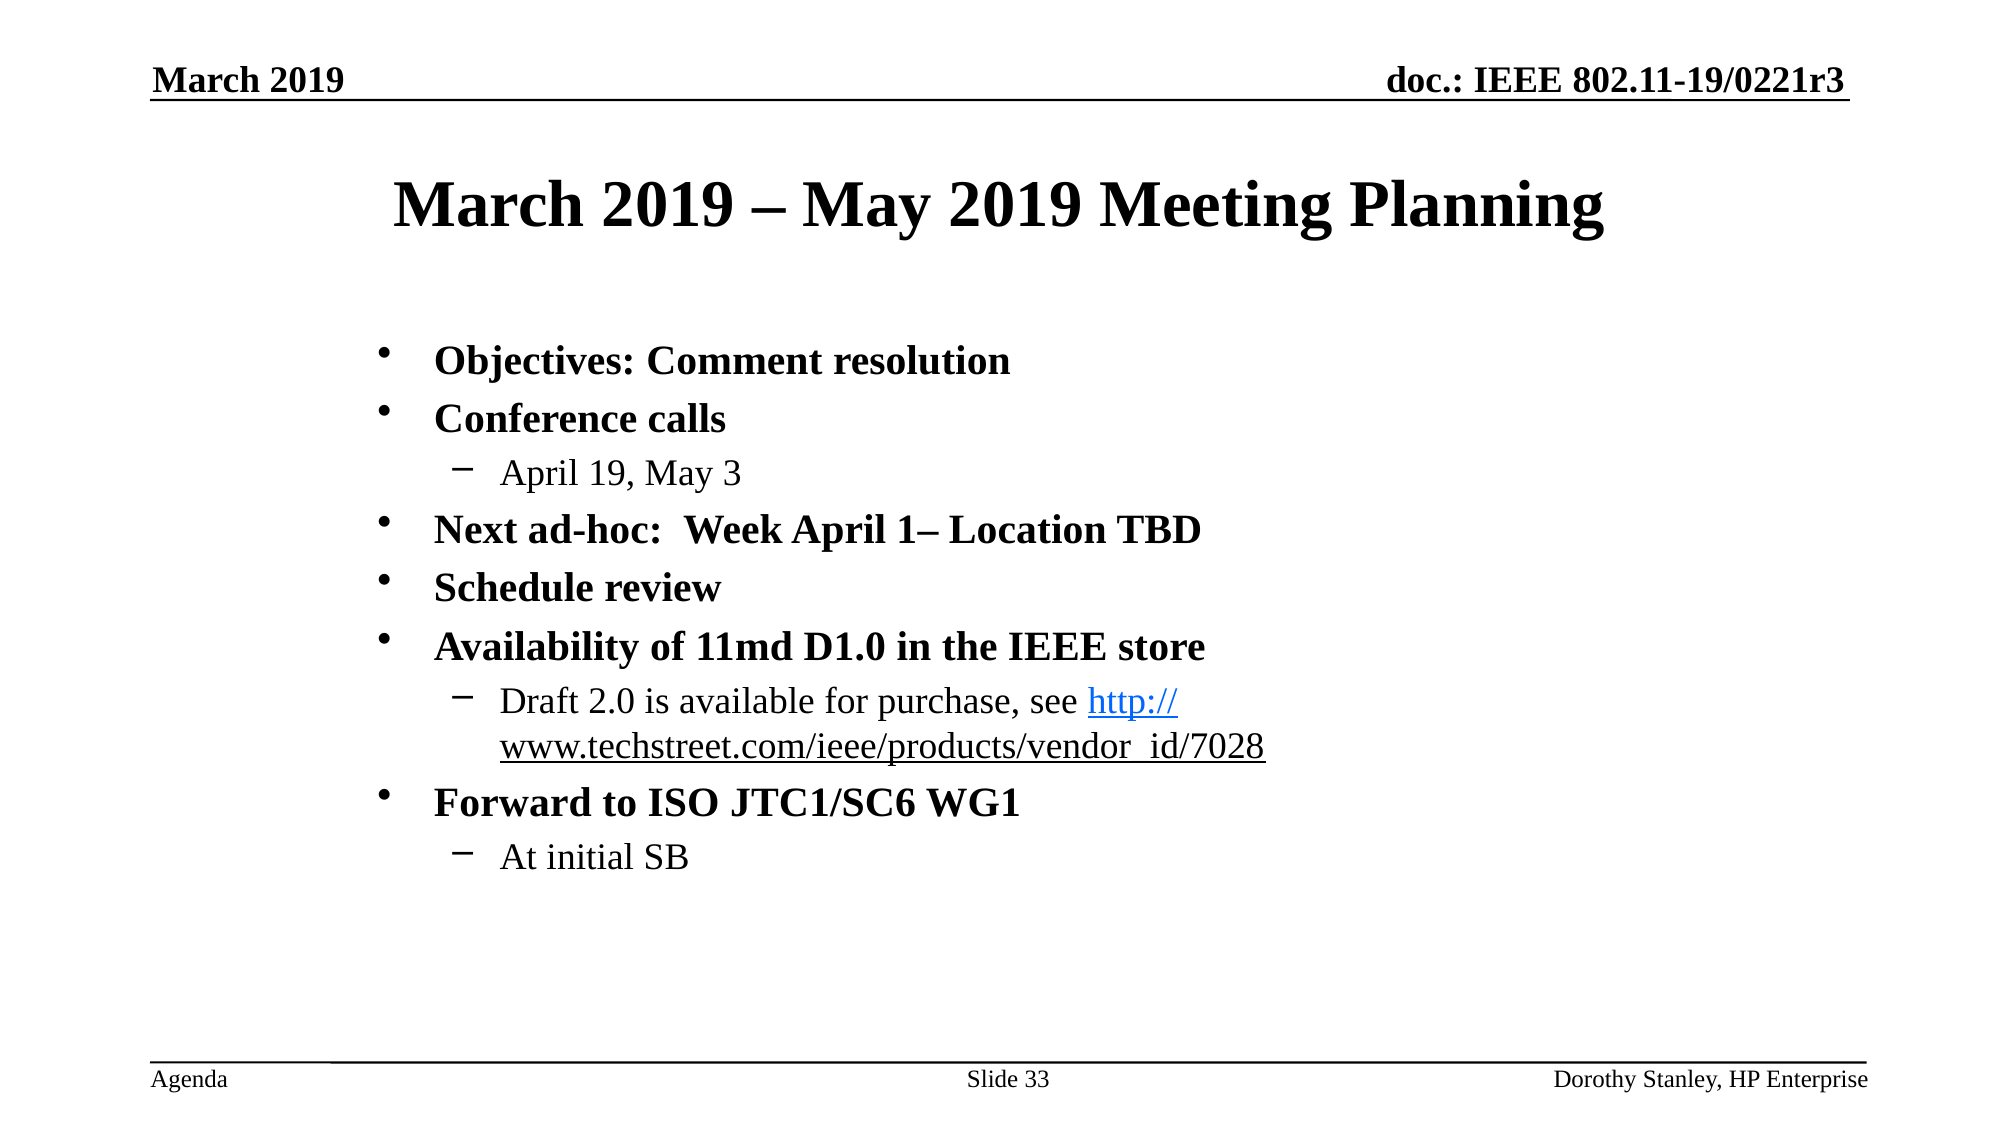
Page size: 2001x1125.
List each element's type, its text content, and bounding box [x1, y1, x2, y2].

list Objectives: Comment resolution Conference calls April 19, May 3 Next ad-hoc: Week April 1– Location TBD Schedule review Availability of 11md D1.0 in the IEEE store Draft 2.0 is available for purchase, see http://www.techstreet.com/ieee/products/vendor_id/7028 Forward to ISO JTC1/SC6 WG1 At initial SB [362, 324, 1638, 1013]
footer Dorothy Stanley, HP Enterprise [1549, 1062, 1869, 1093]
slide_number Slide 33 [966, 1062, 1051, 1093]
title March 2019 – May 2019 Meeting Planning [150, 112, 1850, 288]
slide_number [152, 54, 567, 100]
